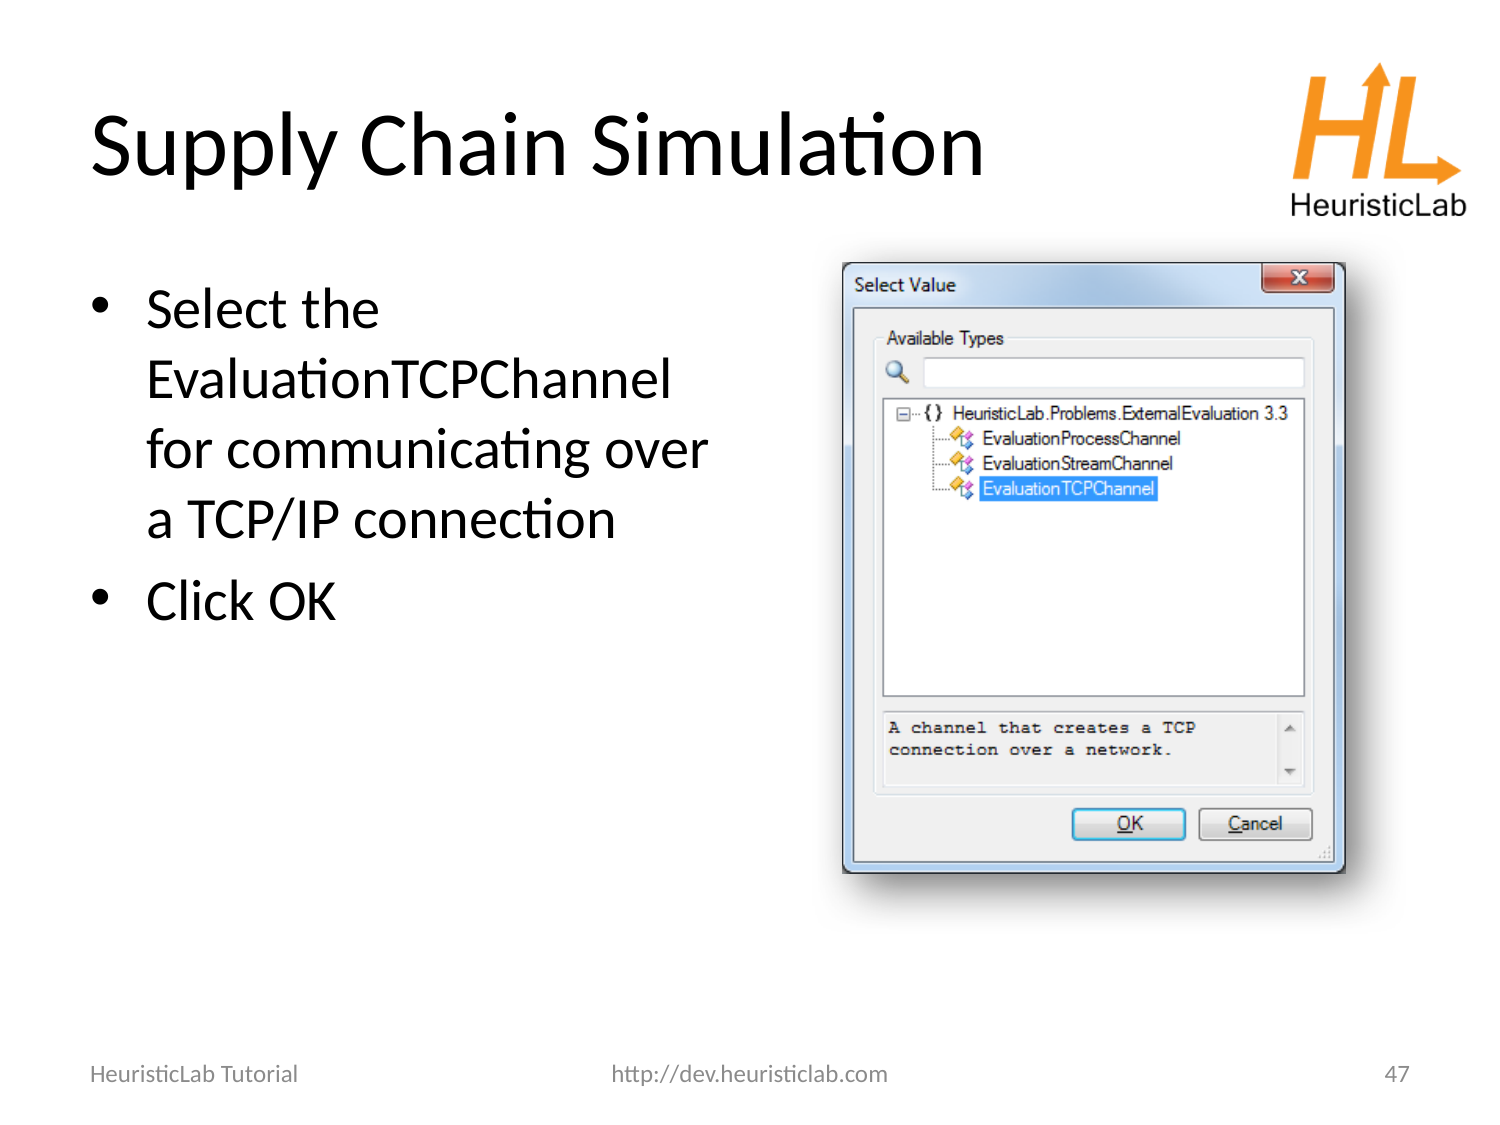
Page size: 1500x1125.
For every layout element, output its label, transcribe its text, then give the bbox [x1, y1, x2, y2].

picture [1281, 27, 1474, 244]
slide_number 47 [1074, 1042, 1425, 1103]
slide_number HeuristicLab Tutorial [75, 1042, 425, 1103]
list Select the EvaluationTCPChannel for communicating over a TCP/IP connection Click OK [75, 262, 738, 1005]
footer http://dev.heuristiclab.com [512, 1042, 988, 1103]
picture [841, 262, 1346, 874]
title Supply Chain Simulation [75, 45, 1282, 233]
